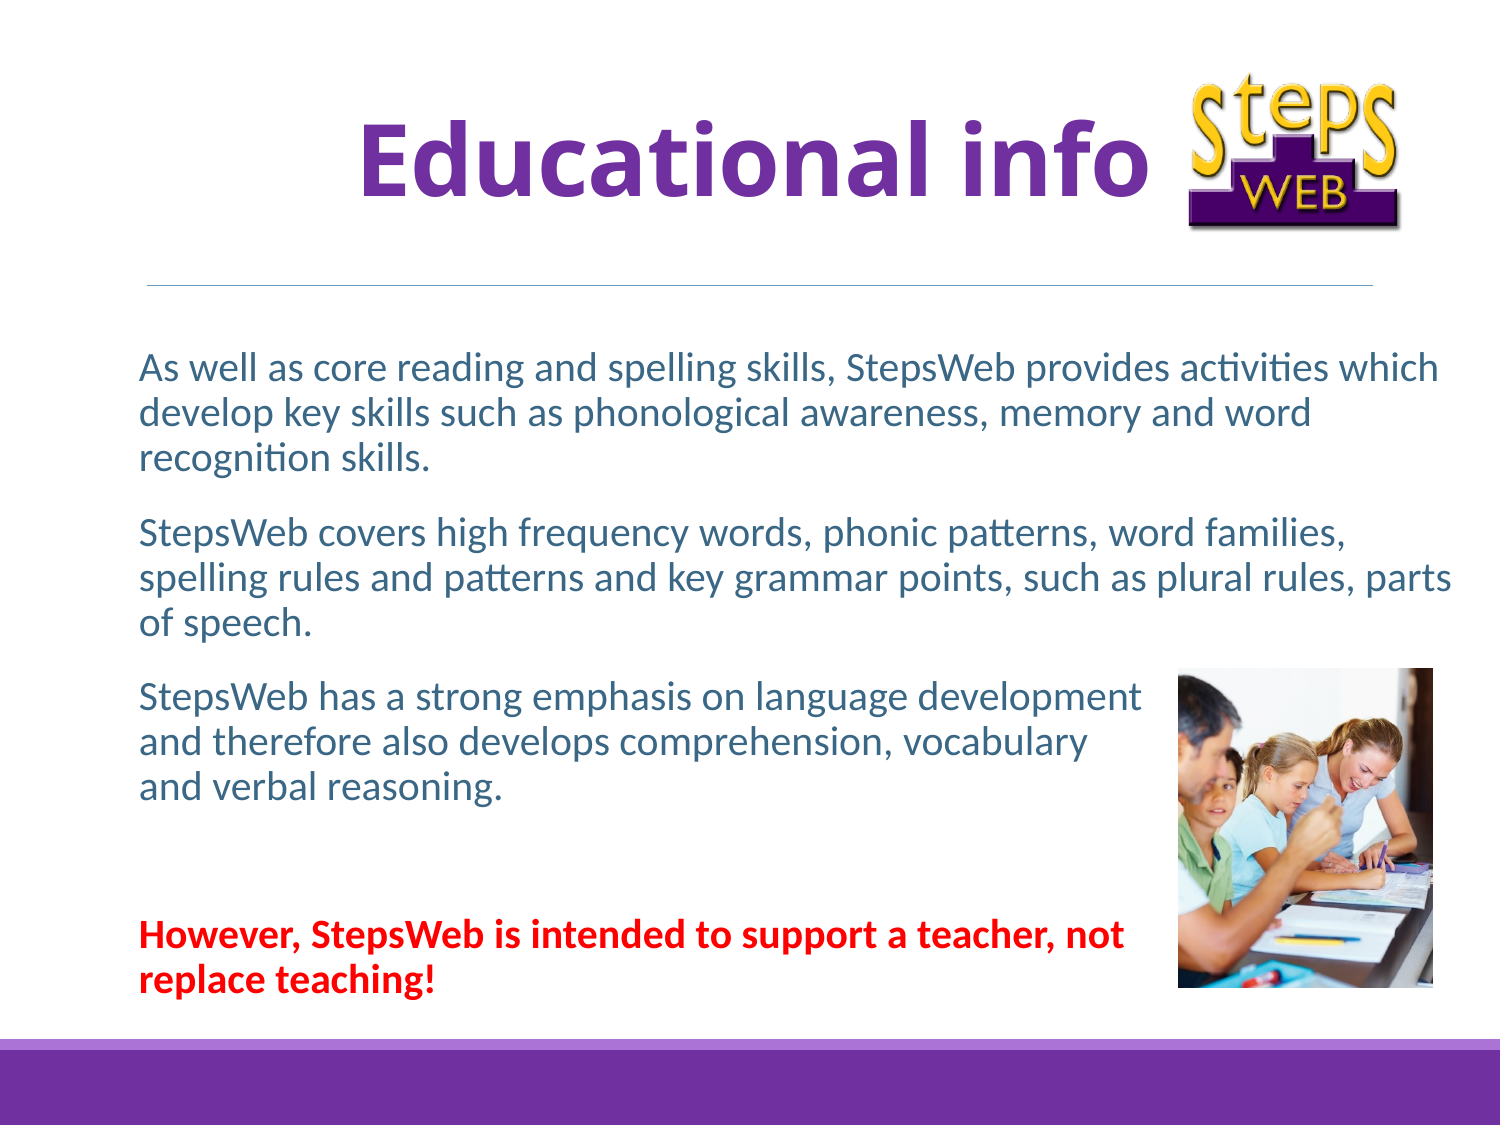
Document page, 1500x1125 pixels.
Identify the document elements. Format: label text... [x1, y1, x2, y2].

picture [1186, 71, 1403, 233]
list As well as core reading and spelling skills, StepsWeb provides activities which develop key skills such as phonological awareness, memory and word recognition skills. StepsWeb covers high frequency words, phonic patterns, word families, spelling rules and patterns and key grammar points, such as plural rules, parts of speech. StepsWeb has a strong emphasis on language development and therefore also develops comprehension, vocabulary and verbal reasoning. However, StepsWeb is intended to support a teacher, not replace teaching! [123, 338, 1474, 1024]
picture [1177, 668, 1434, 989]
title Educational info [135, 47, 1373, 285]
